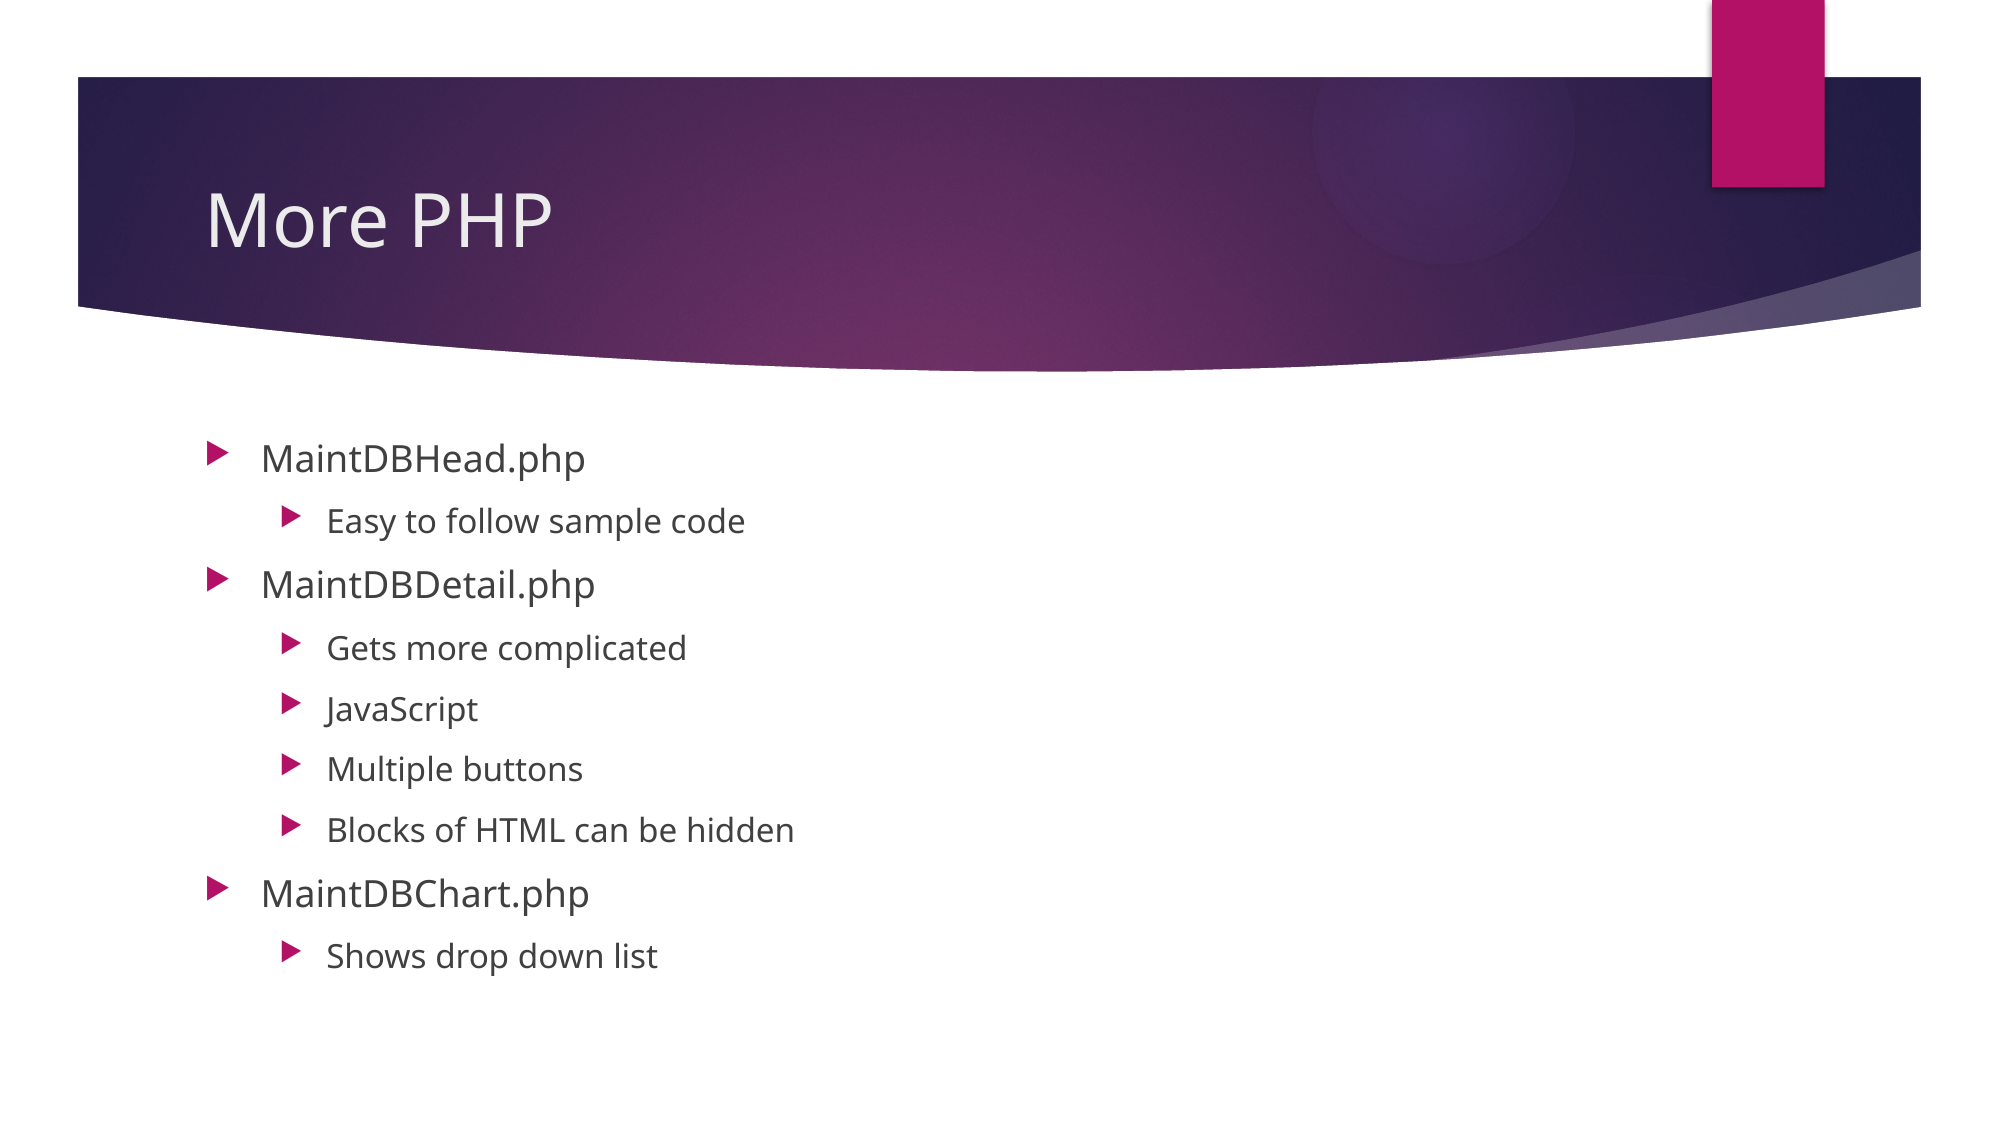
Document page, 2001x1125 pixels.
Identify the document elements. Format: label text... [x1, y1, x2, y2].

list MaintDBHead.php Easy to follow sample code MaintDBDetail.php Gets more complicated JavaScript Multiple buttons Blocks of HTML can be hidden MaintDBChart.php Shows drop down list [189, 427, 1638, 988]
title More PHP [189, 159, 1627, 276]
